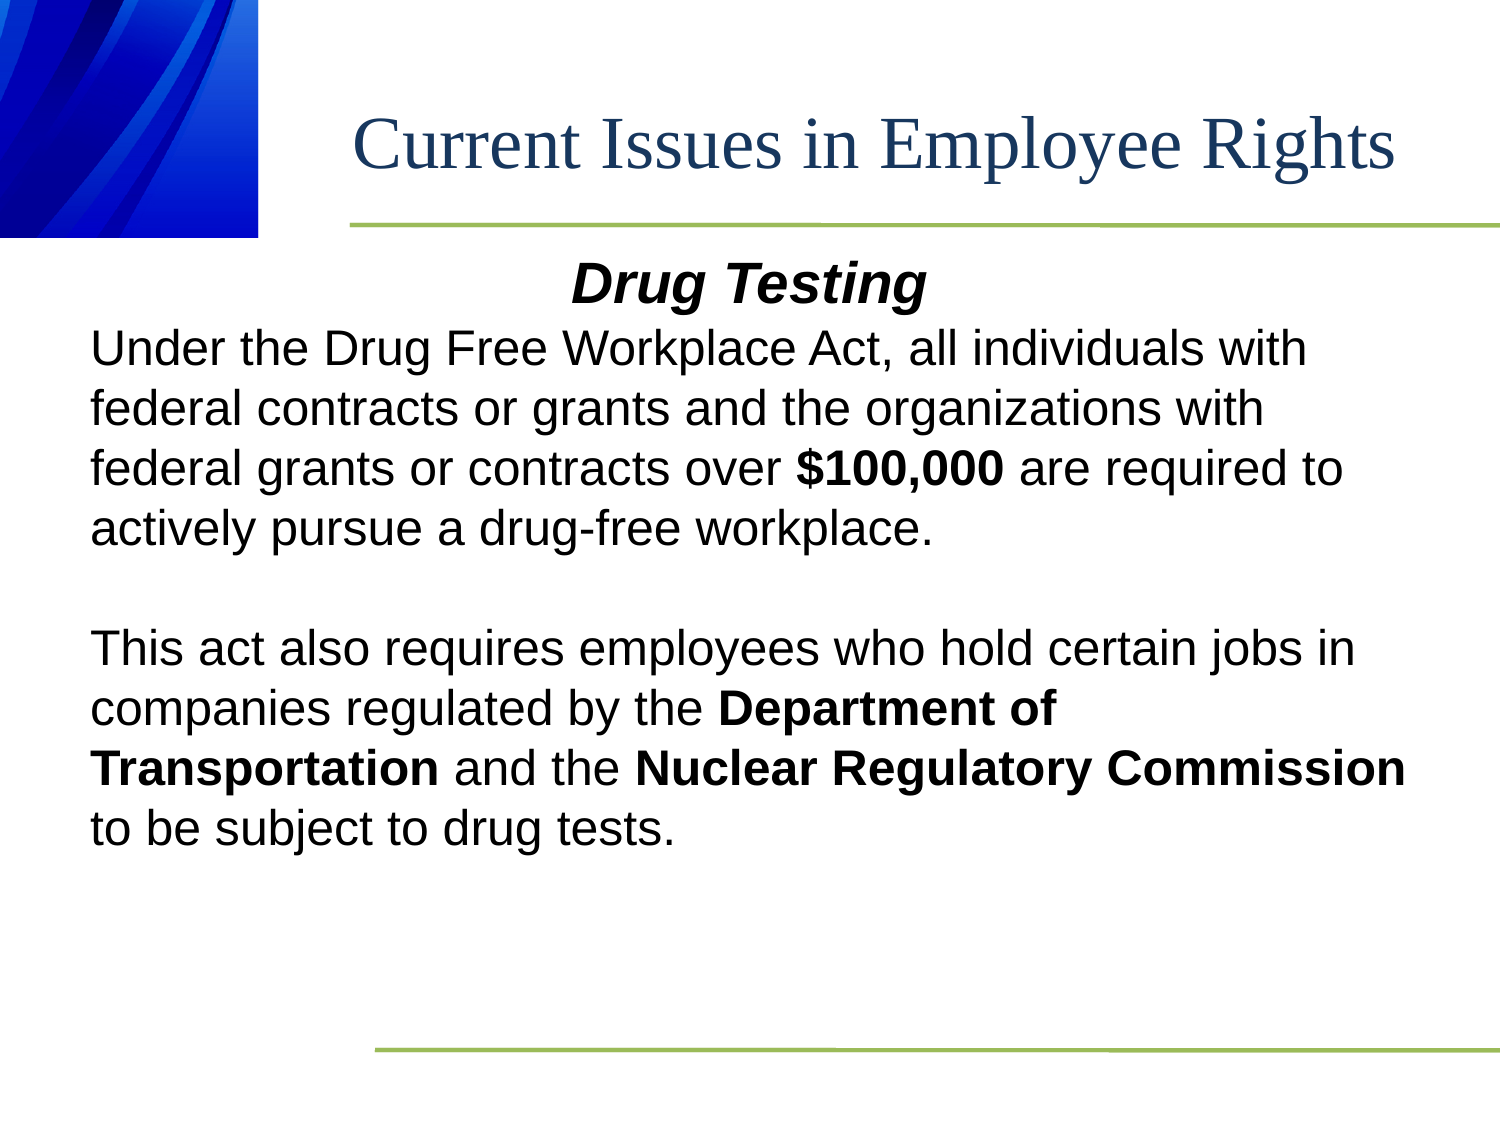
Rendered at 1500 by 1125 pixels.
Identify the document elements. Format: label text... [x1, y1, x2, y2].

slide_number [1074, 1042, 1425, 1103]
picture [0, 0, 259, 238]
list Drug Testing Under the Drug Free Workplace Act, all individuals with federal contracts or grants and the organizations with federal grants or contracts over $100,000 are required to actively pursue a drug-free workplace. This act also requires employees who hold certain jobs in companies regulated by the Department of Transportation and the Nuclear Regulatory Commission to be subject to drug tests. [75, 237, 1425, 980]
title Current Issues in Employee Rights [337, 45, 1425, 233]
